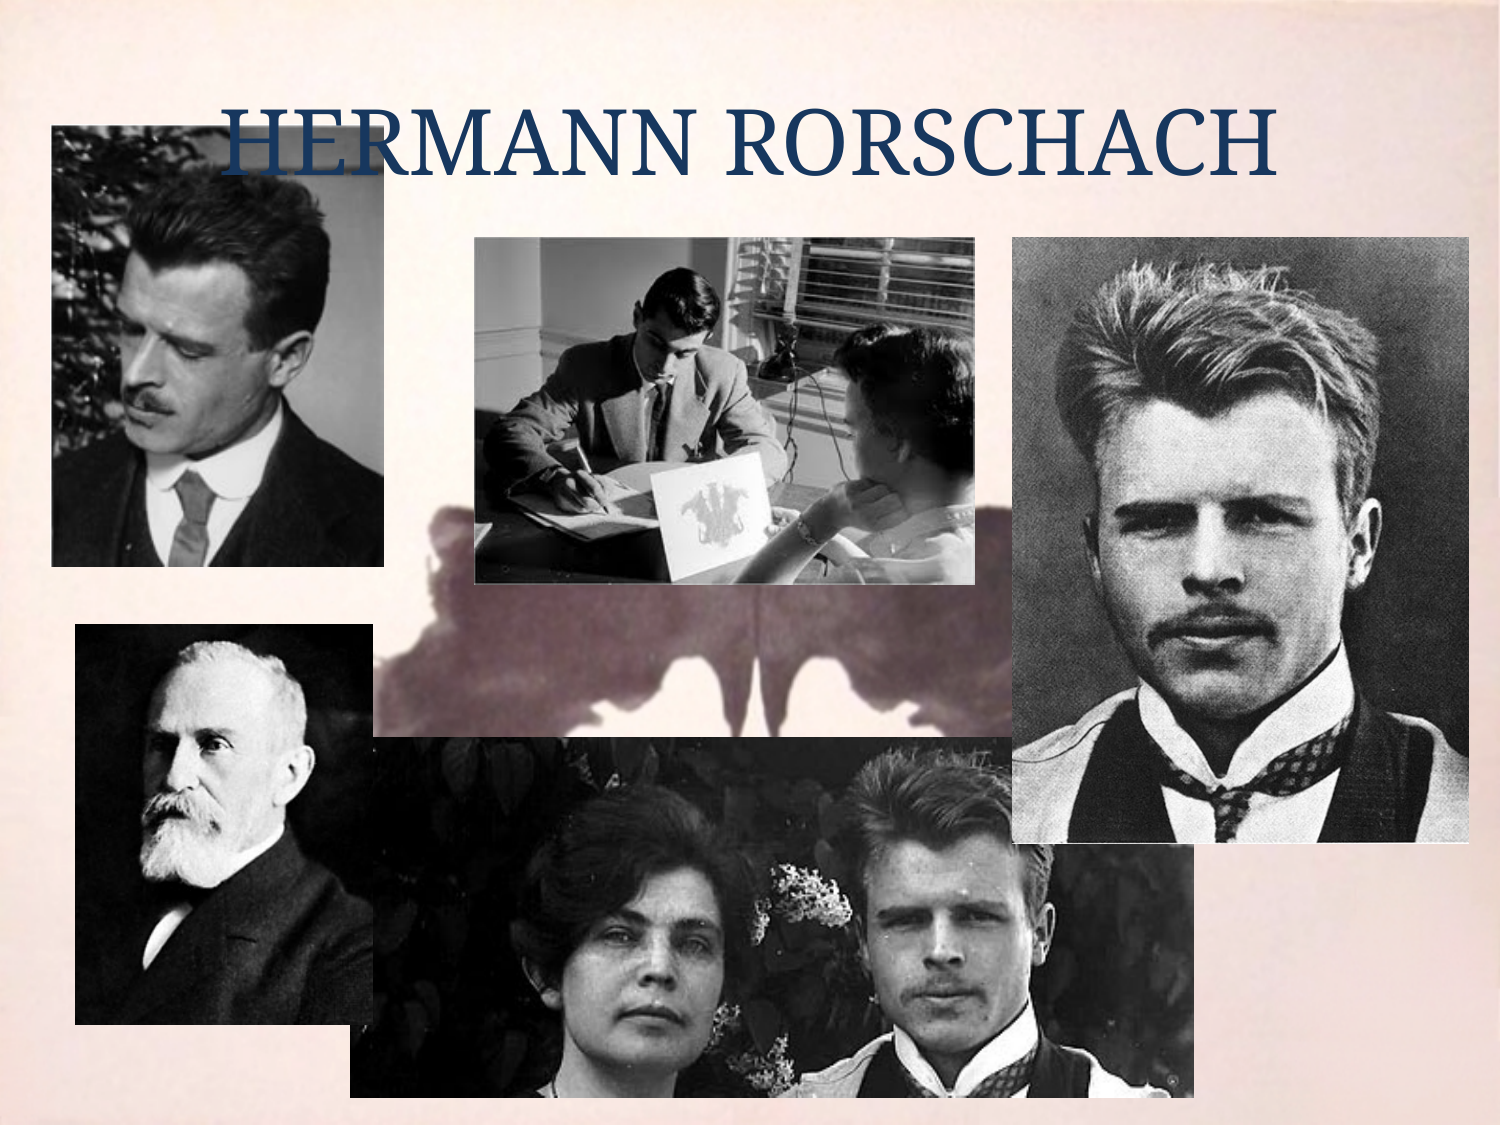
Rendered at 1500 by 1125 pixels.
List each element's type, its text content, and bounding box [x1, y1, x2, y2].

title BIBLIOGRAPHY/SOURCES [0, 0, 1500, 1125]
picture [474, 237, 976, 585]
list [49, 124, 384, 567]
title HERMANN RORSCHACH [75, 45, 1425, 233]
picture [74, 237, 1469, 1098]
